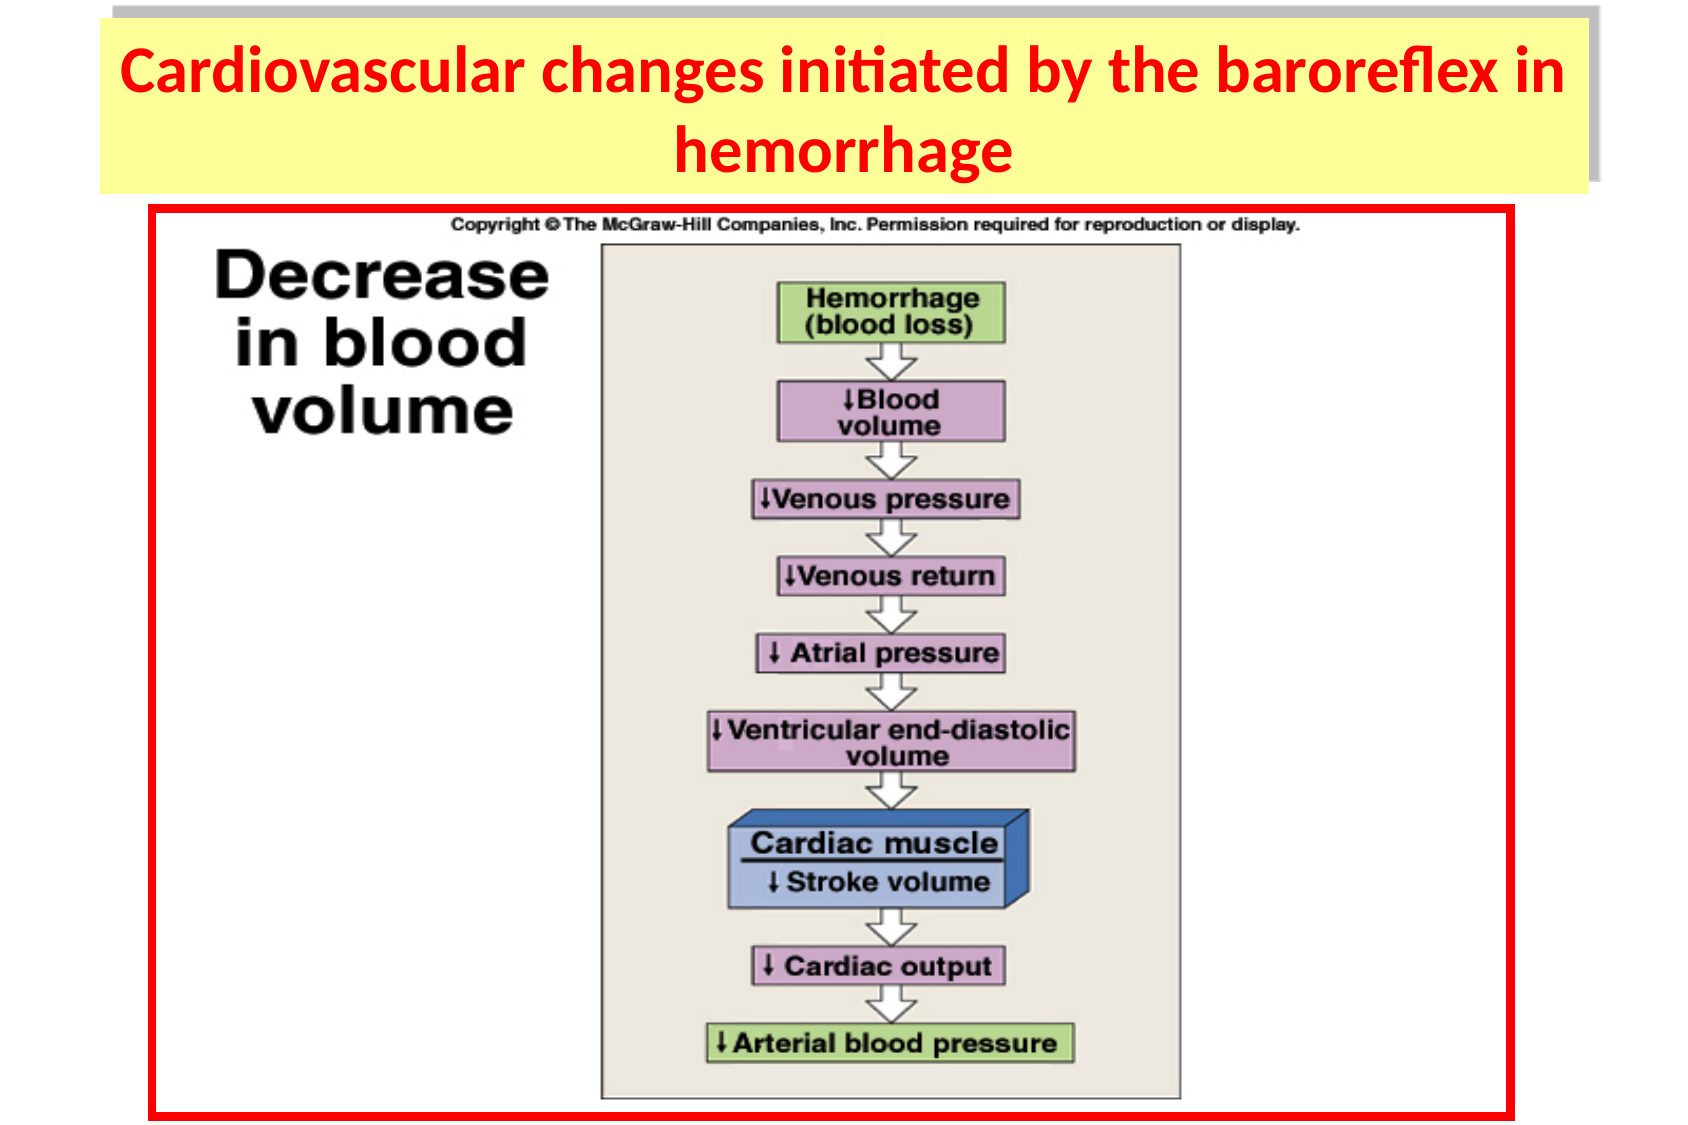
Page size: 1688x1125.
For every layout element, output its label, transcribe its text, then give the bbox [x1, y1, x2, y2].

picture [155, 212, 1507, 1113]
text_box Cardiovascular changes initiated by the baroreflex in hemorrhage [100, 18, 1588, 194]
